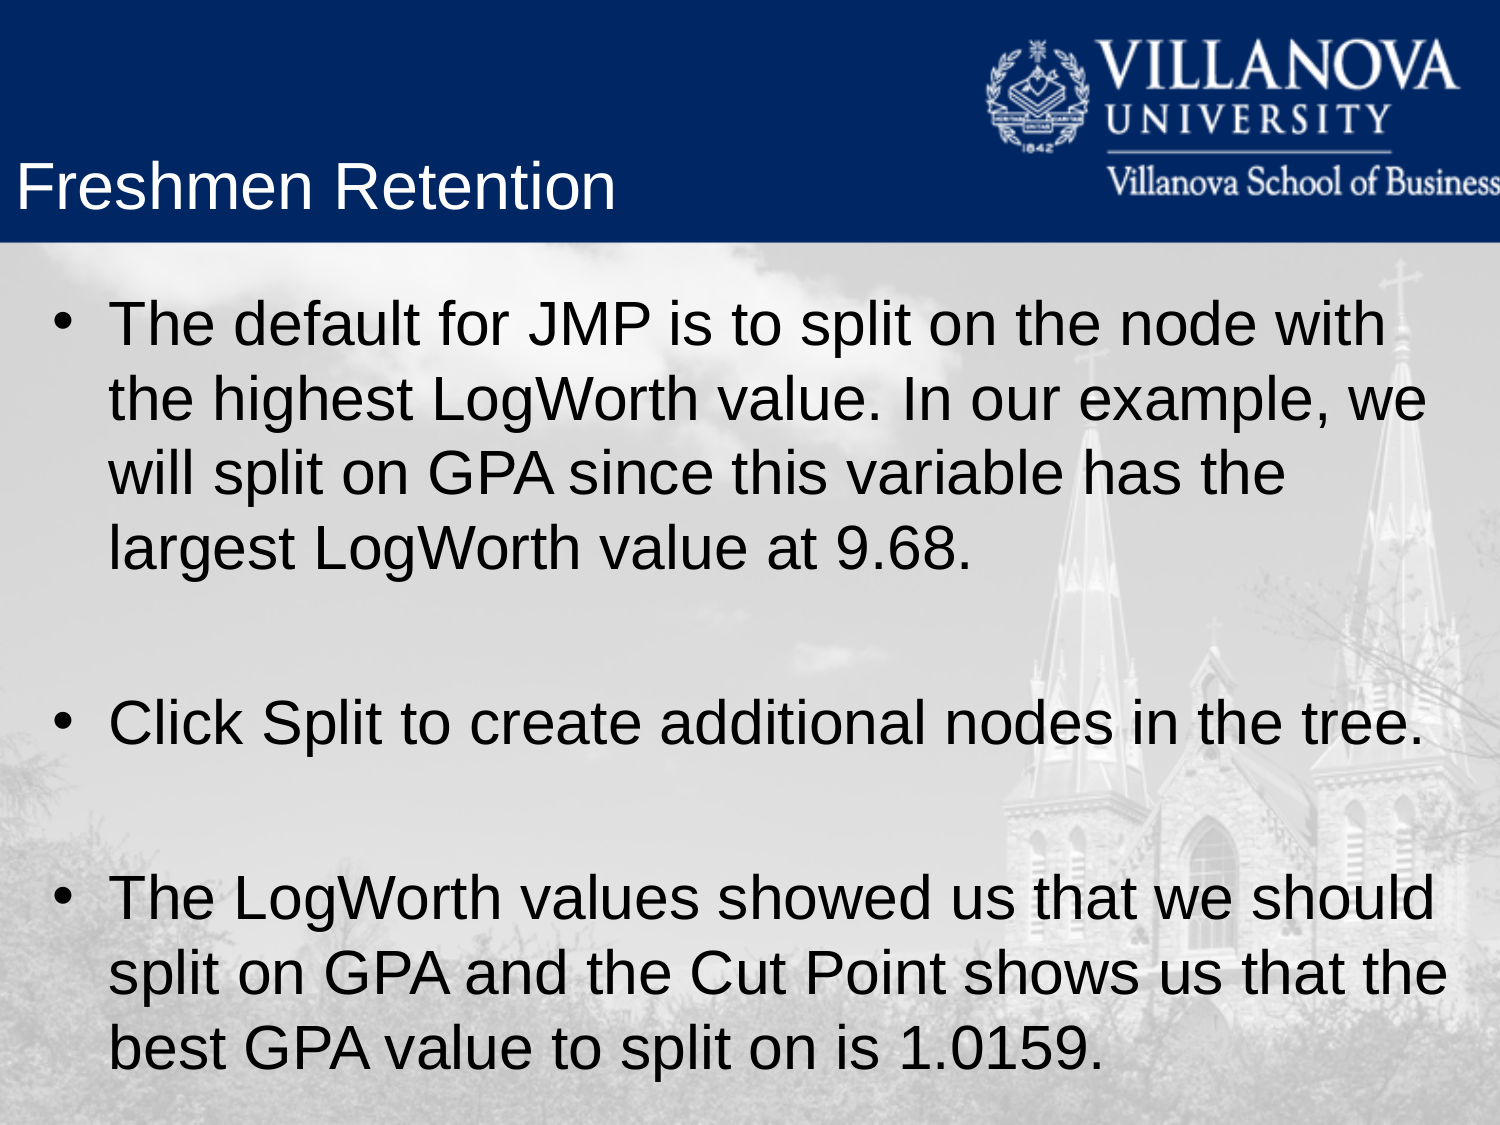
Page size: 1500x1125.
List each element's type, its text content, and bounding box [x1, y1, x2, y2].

list The default for JMP is to split on the node with the highest LogWorth value. In our example, we will split on GPA since this variable has the largest LogWorth value at 9.68. Click Split to create additional nodes in the tree. The LogWorth values showed us that we should split on GPA and the Cut Point shows us that the best GPA value to split on is 1.0159. [37, 275, 1488, 1013]
picture [0, 0, 1500, 1125]
text_box Freshmen Retention [0, 50, 1350, 238]
